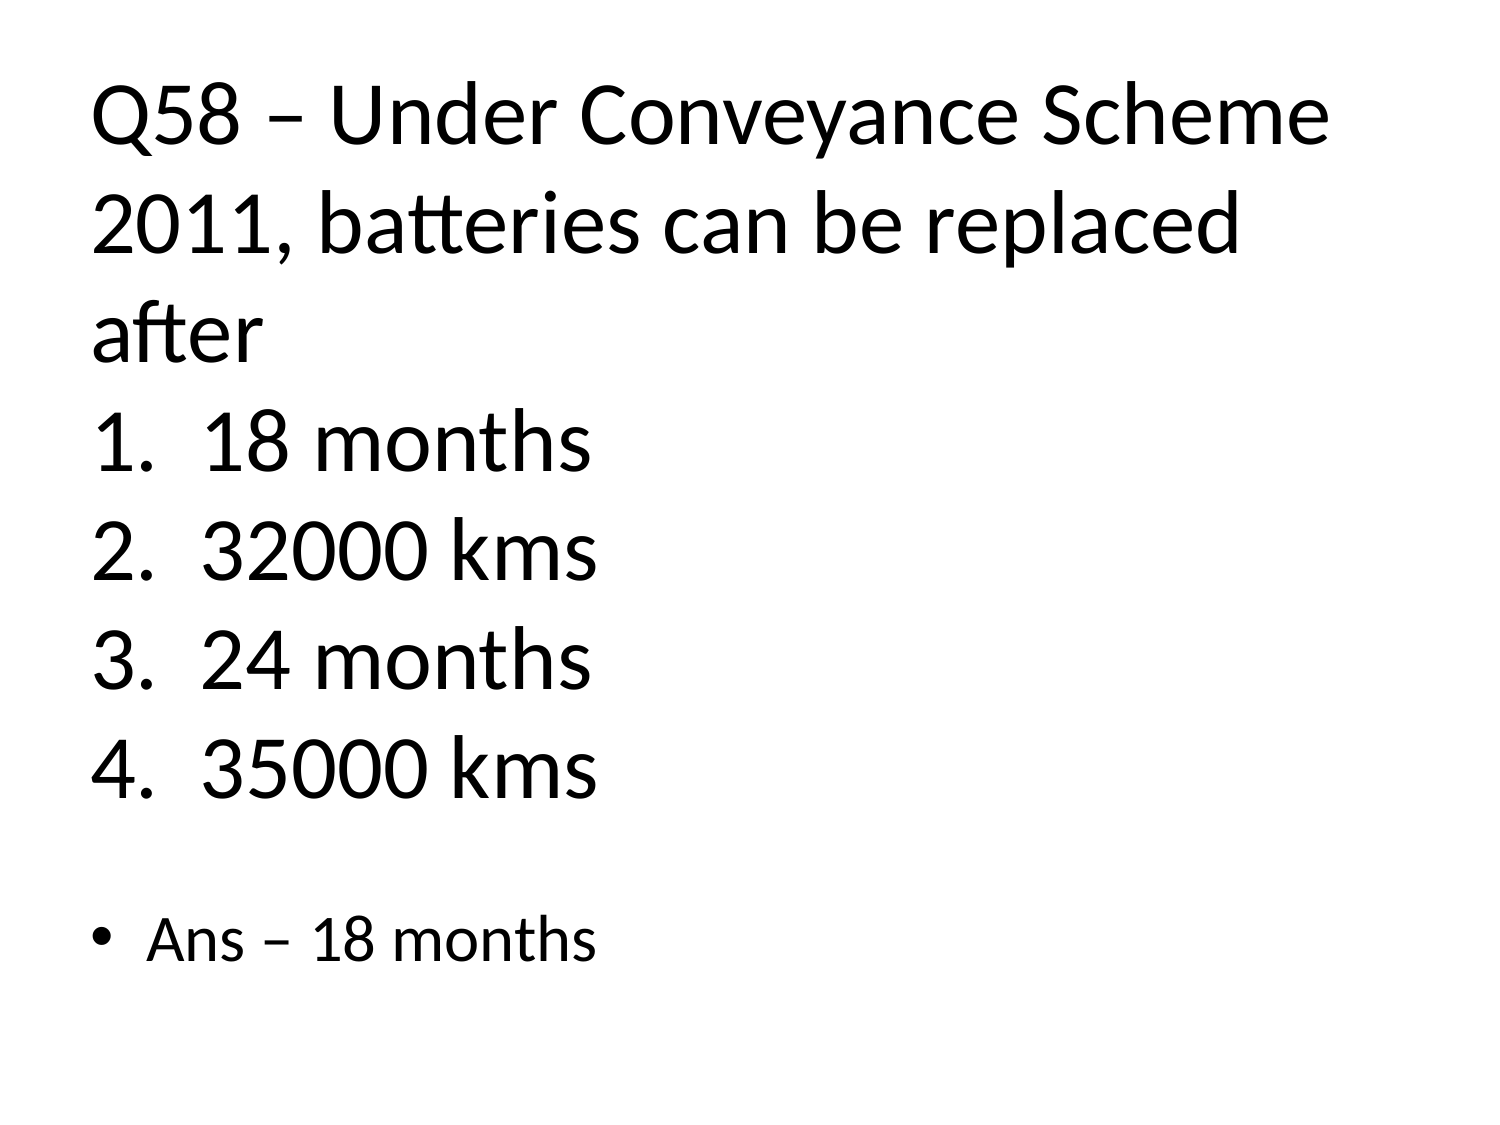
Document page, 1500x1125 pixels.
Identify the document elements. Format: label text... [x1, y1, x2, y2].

list Ans – 18 months [75, 887, 1425, 1005]
title Q58 – Under Conveyance Scheme 2011, batteries can be replaced after 1. 18 months 2. 32000 kms 3. 24 months 4. 35000 kms [75, 45, 1425, 825]
